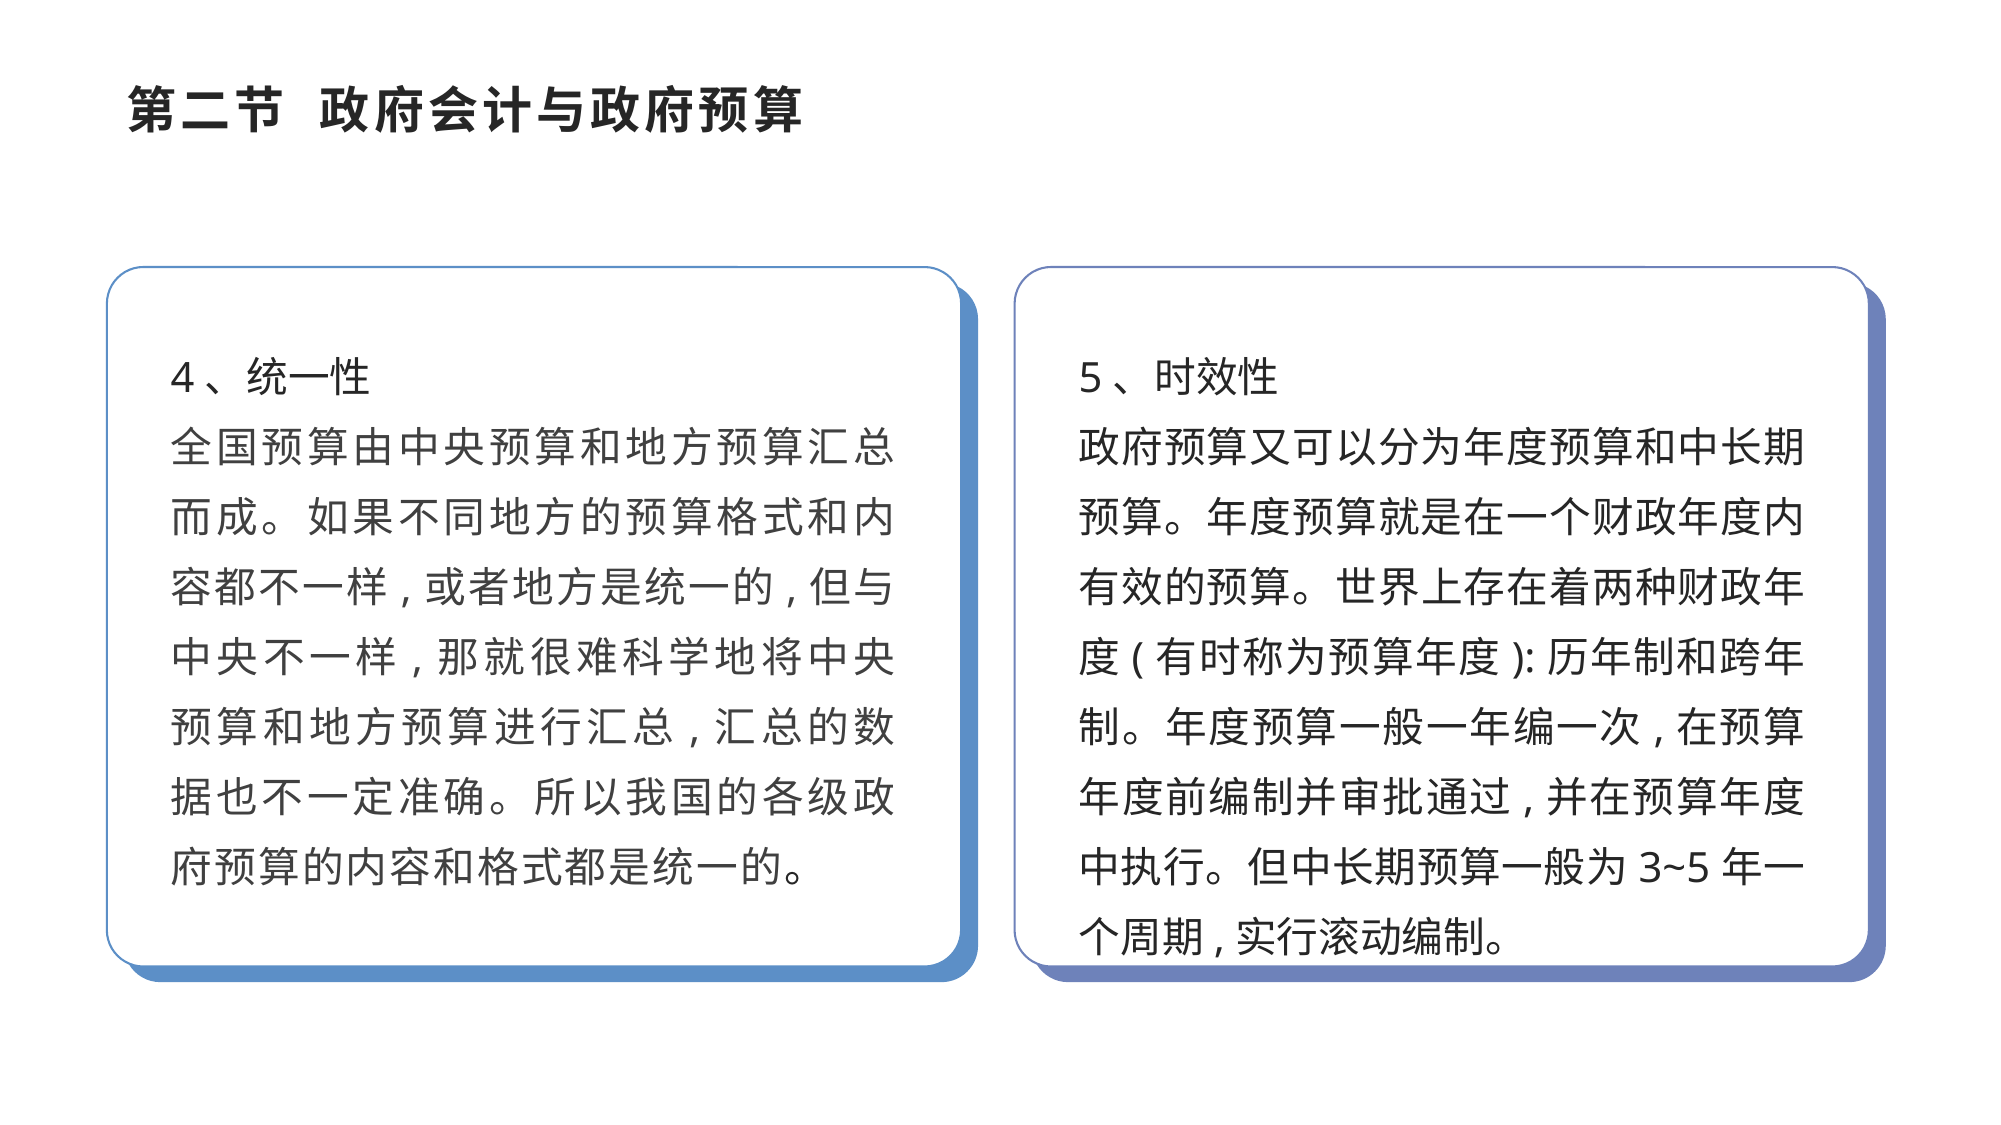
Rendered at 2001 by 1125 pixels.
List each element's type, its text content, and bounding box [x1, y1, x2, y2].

text_box [128, 285, 980, 984]
text_box [1035, 285, 1887, 984]
text_box 5、时效性 政府预算又可以分为年度预算和中长期预算。年度预算就是在一个财政年度内有效的预算。世界上存在着两种财政年度(有时称为预算年度):历年制和跨年制。年度预算一般一年编一次,在预算年度前编制并审批通过,并在预算年度中执行。但中长期预算一般为3~5年一个周期,实行滚动编制。 [1013, 265, 1870, 968]
text_box 4、统一性 全国预算由中央预算和地方预算汇总而成。如果不同地方的预算格式和内容都不一样,或者地方是统一的,但与中央不一样,那就很难科学地将中央预算和地方预算进行汇总,汇总的数据也不一定准确。所以我国的各级政府预算的内容和格式都是统一的。 [105, 265, 963, 968]
title 第二节 政府会计与政府预算 [109, 72, 1891, 146]
